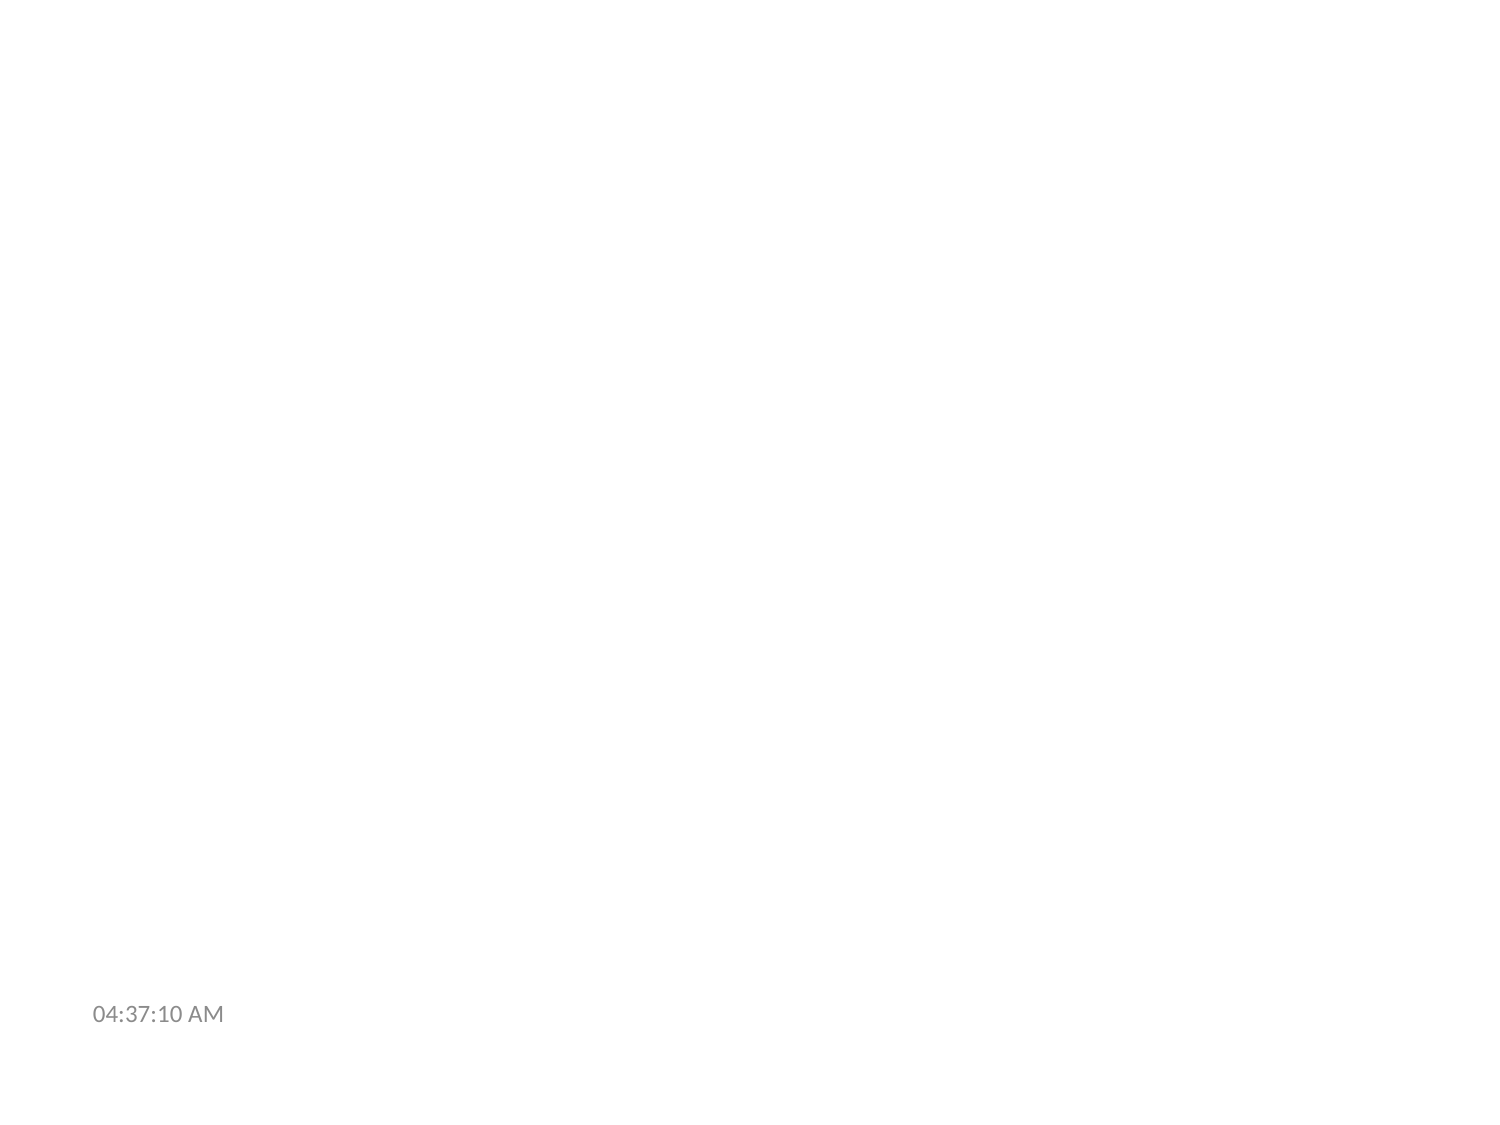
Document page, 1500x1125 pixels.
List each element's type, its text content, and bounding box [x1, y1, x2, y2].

text_box 3:35:09 PM [77, 982, 428, 1043]
